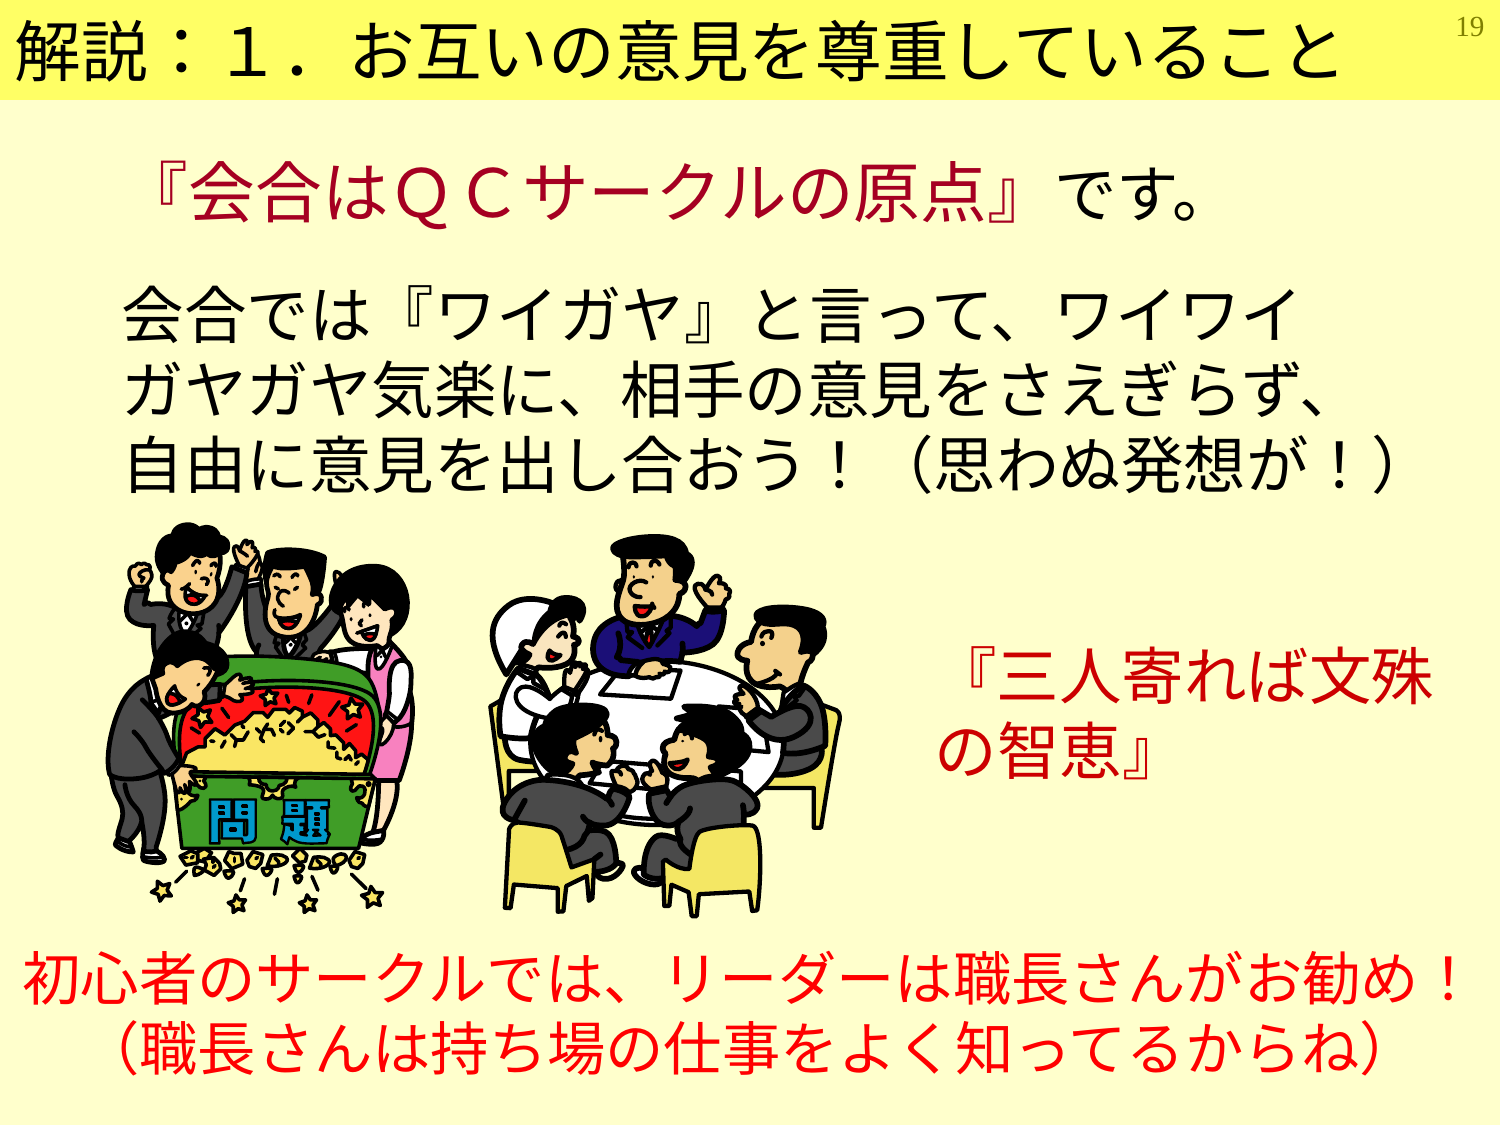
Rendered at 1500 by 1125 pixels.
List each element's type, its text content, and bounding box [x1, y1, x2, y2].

text_box 『三人寄れば文殊の智恵』 [919, 629, 1453, 795]
picture [481, 533, 846, 919]
text_box 解説：１．お互いの意見を尊重していること [0, 0, 1500, 100]
text_box 初心者のサークルでは、リーダーは職長さんがお勧め！ （職長さんは持ち場の仕事をよく知ってるからね） [0, 899, 1500, 1125]
text_box 『会合はＱＣサークルの原点』です。 会合では『ワイガヤ』と言って、ワイワイ ガヤガヤ気楽に、相手の意見をさえぎらず、 自由に意見を出し合おう！（思わぬ発想が！） [106, 100, 1395, 576]
picture [102, 519, 422, 916]
